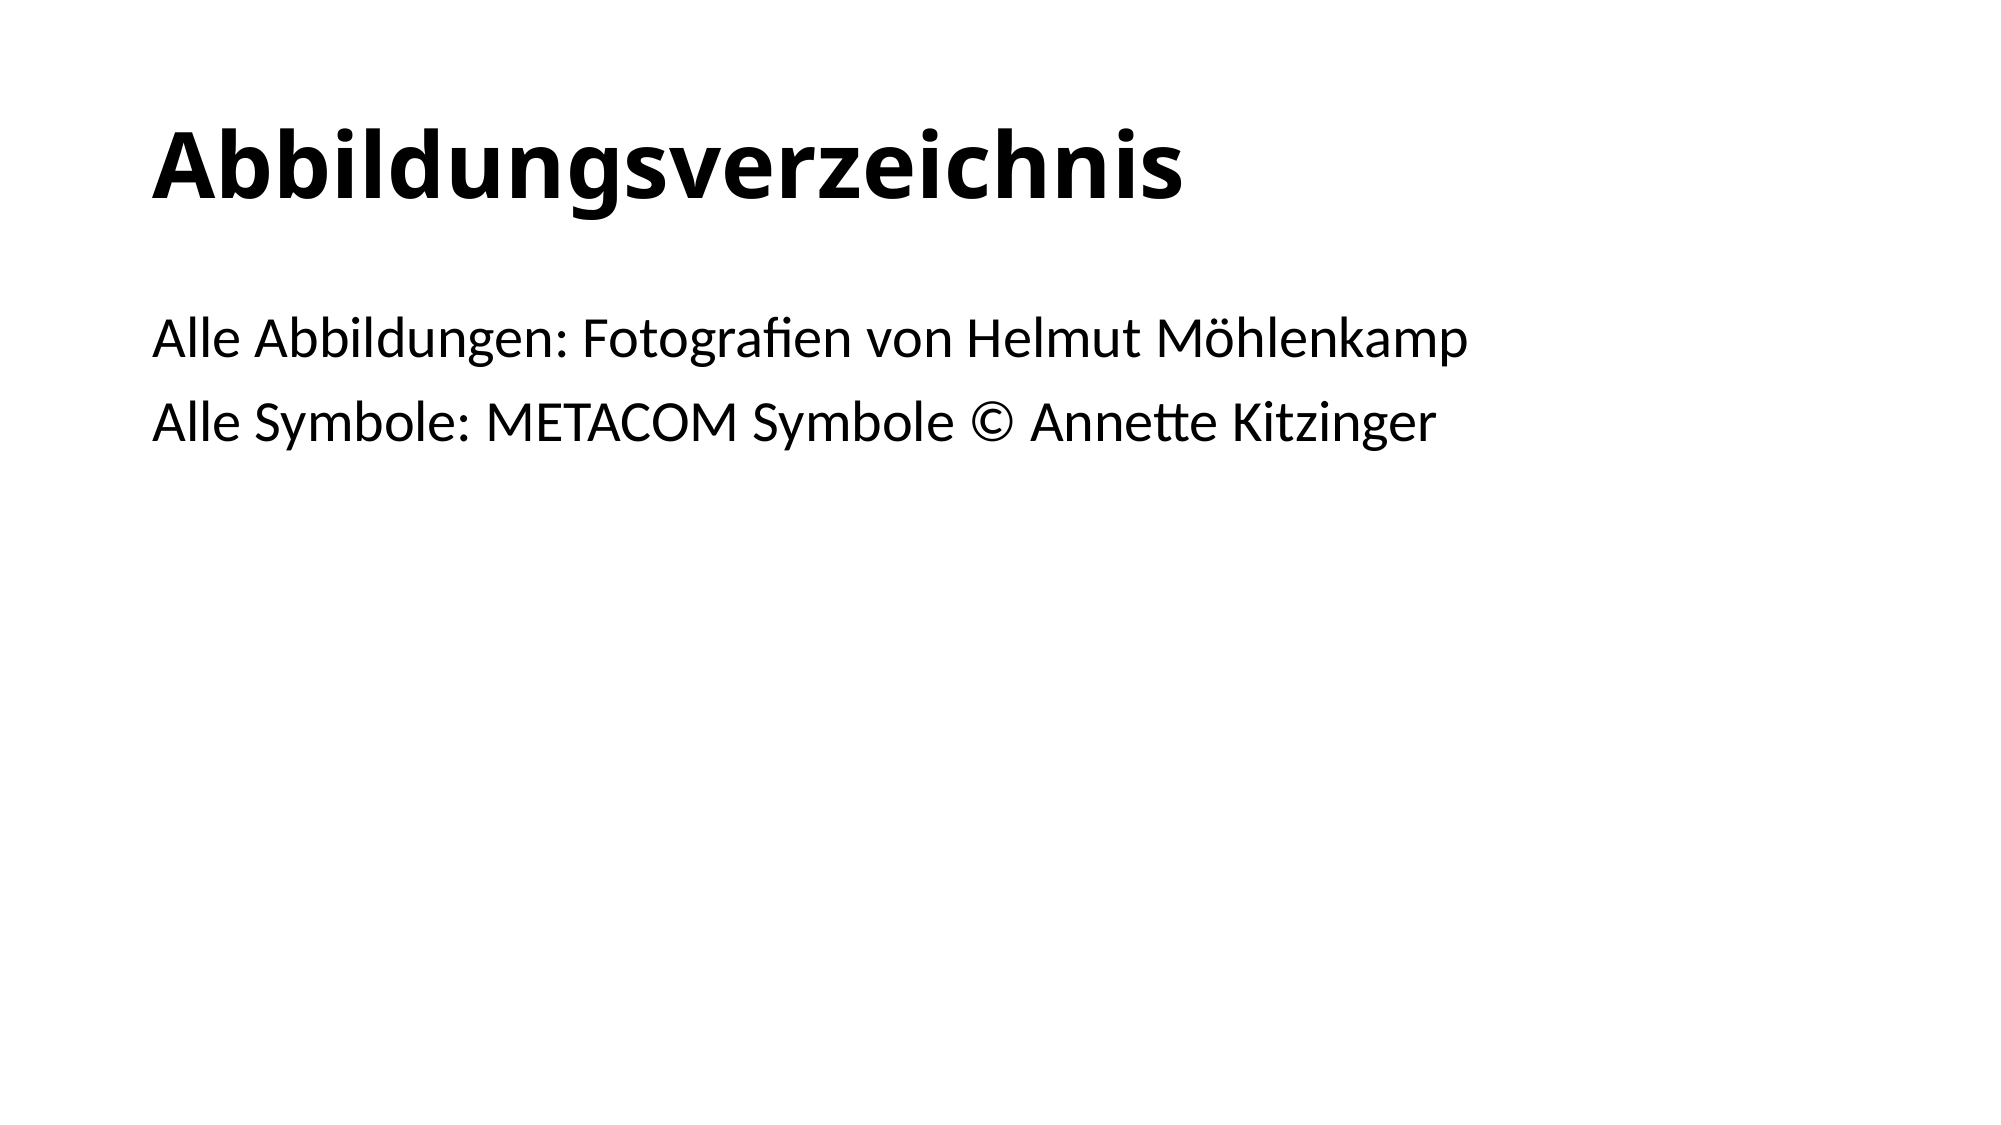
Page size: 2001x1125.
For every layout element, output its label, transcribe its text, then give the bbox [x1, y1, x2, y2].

list Alle Abbildungen: Fotografien von Helmut Möhlenkamp Alle Symbole: METACOM Symbole © Annette Kitzinger [137, 299, 1863, 1014]
title Abbildungsverzeichnis [137, 59, 1863, 278]
